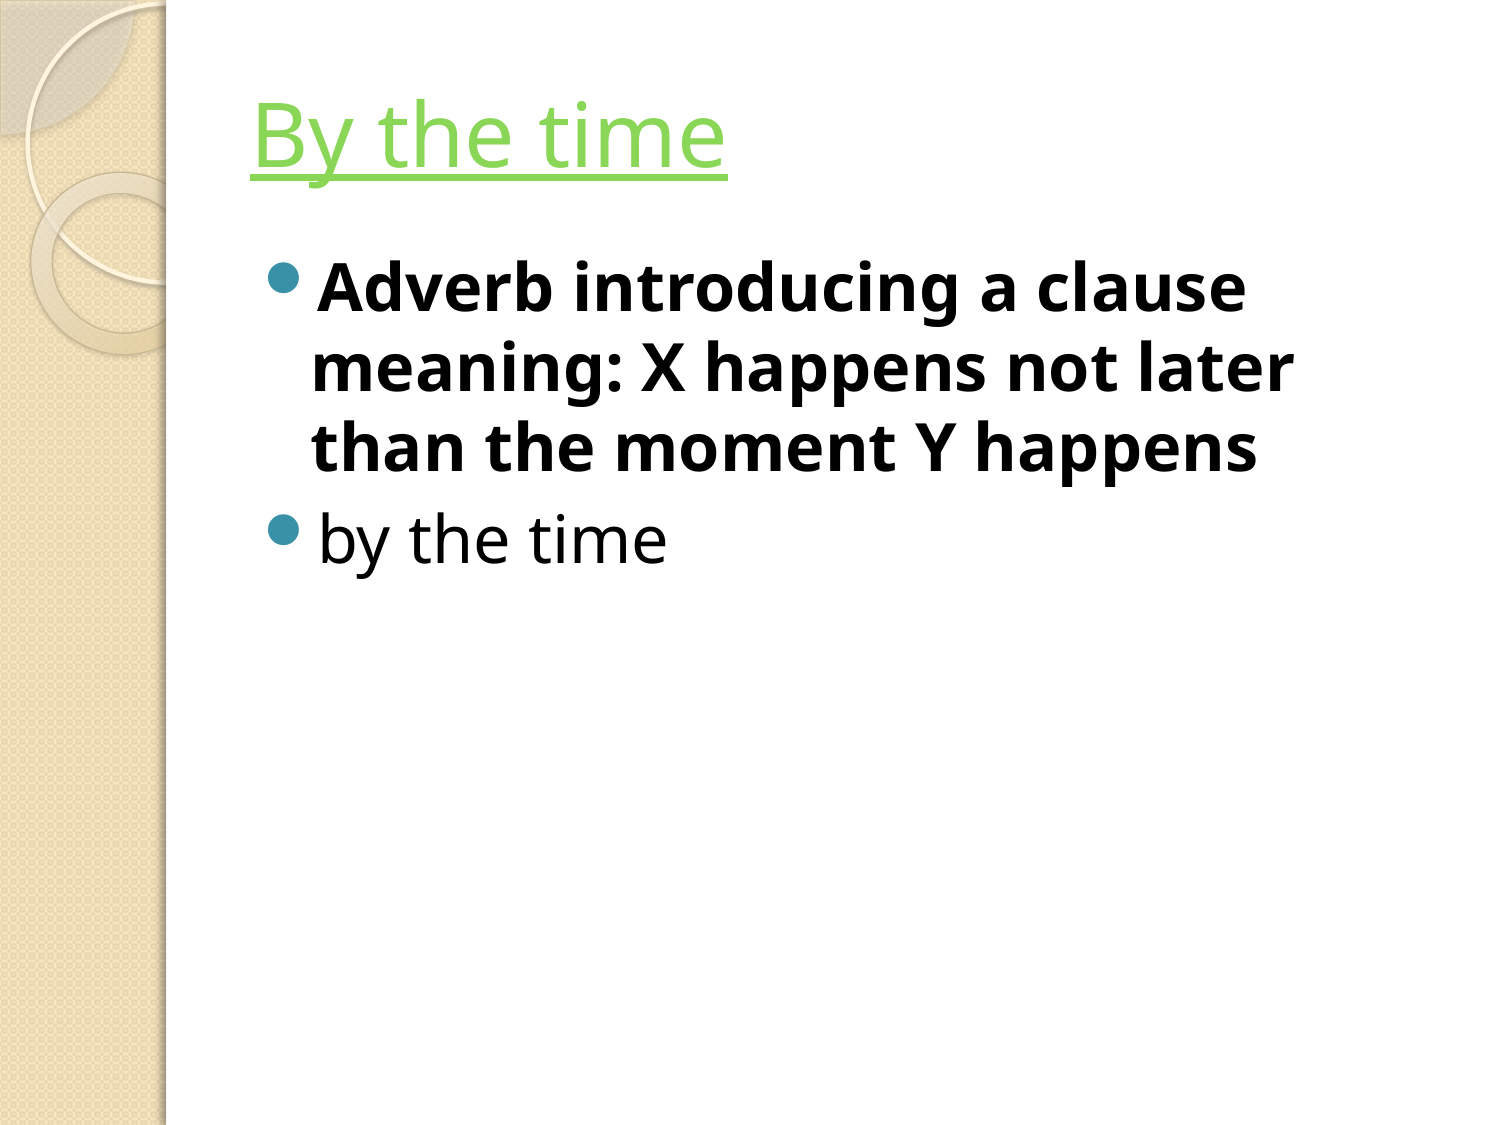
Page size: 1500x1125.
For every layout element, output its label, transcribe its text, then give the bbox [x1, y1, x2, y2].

list Adverb introducing a clause meaning: X happens not later than the moment Y happens by the time [235, 237, 1466, 1025]
title By the time [235, 45, 1466, 233]
